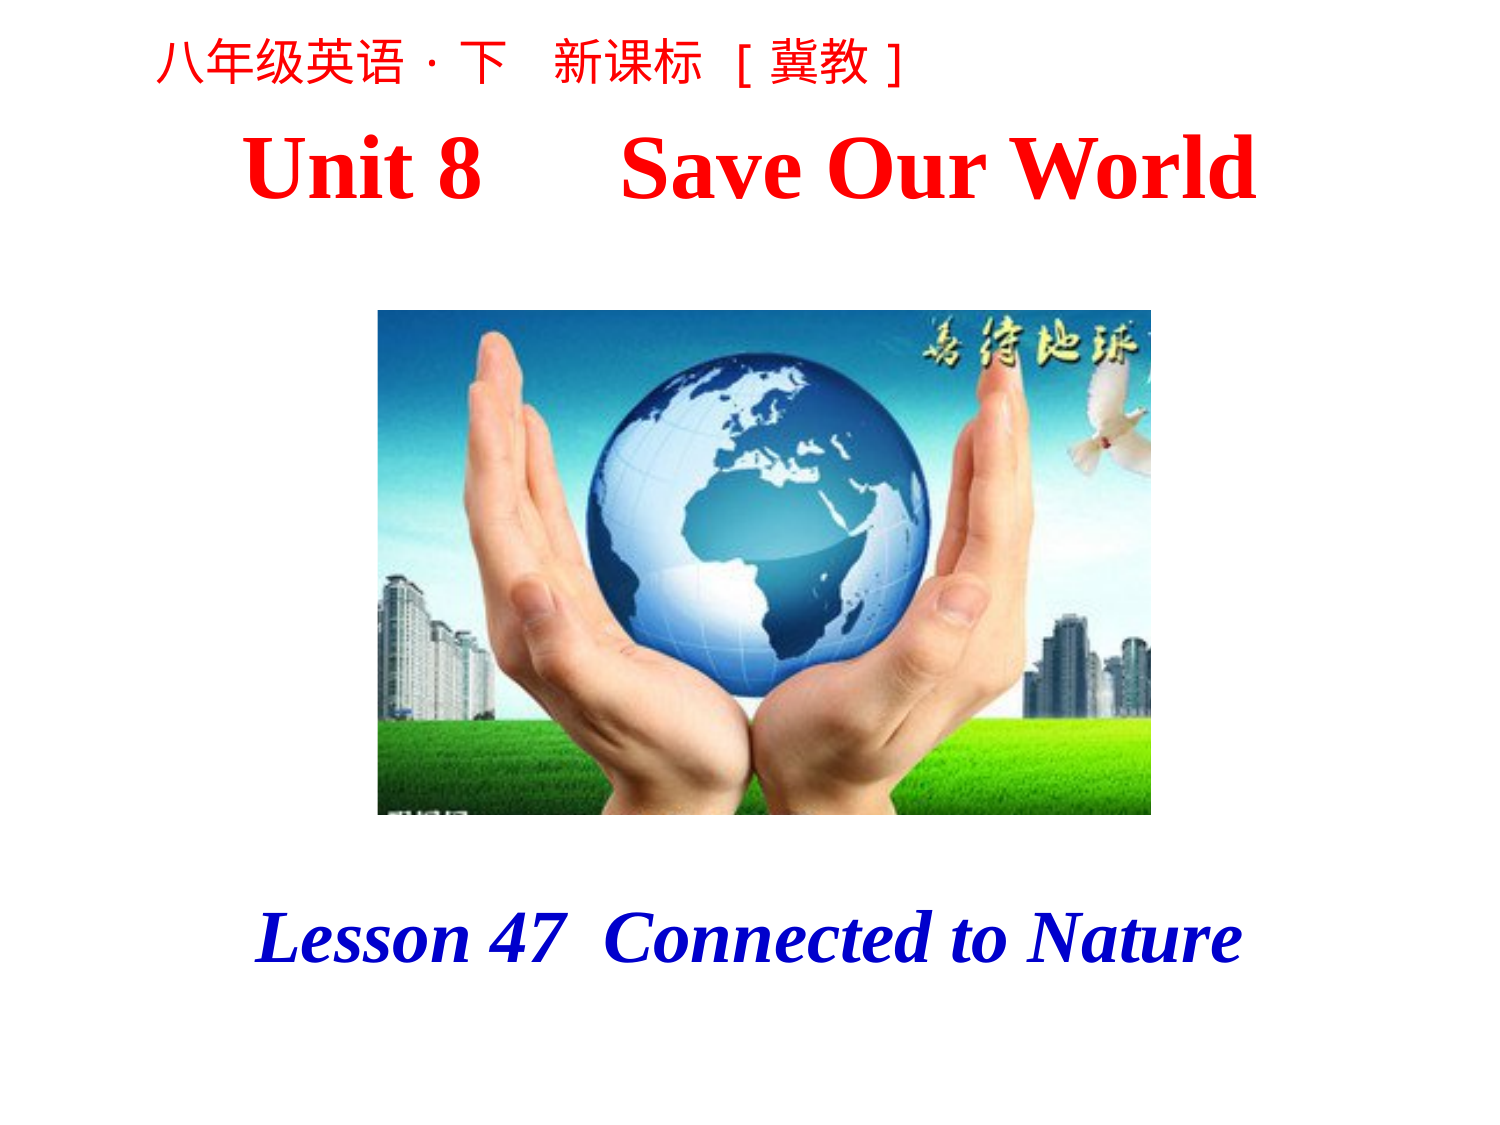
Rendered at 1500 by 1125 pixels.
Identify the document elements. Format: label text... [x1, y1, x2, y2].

text_box Unit 8 Save Our World [165, 99, 1335, 225]
text_box 八年级英语·下 新课标 [冀教] [0, 23, 1067, 99]
text_box Lesson 47 Connected to Nature [0, 791, 1500, 985]
picture [377, 310, 1152, 815]
